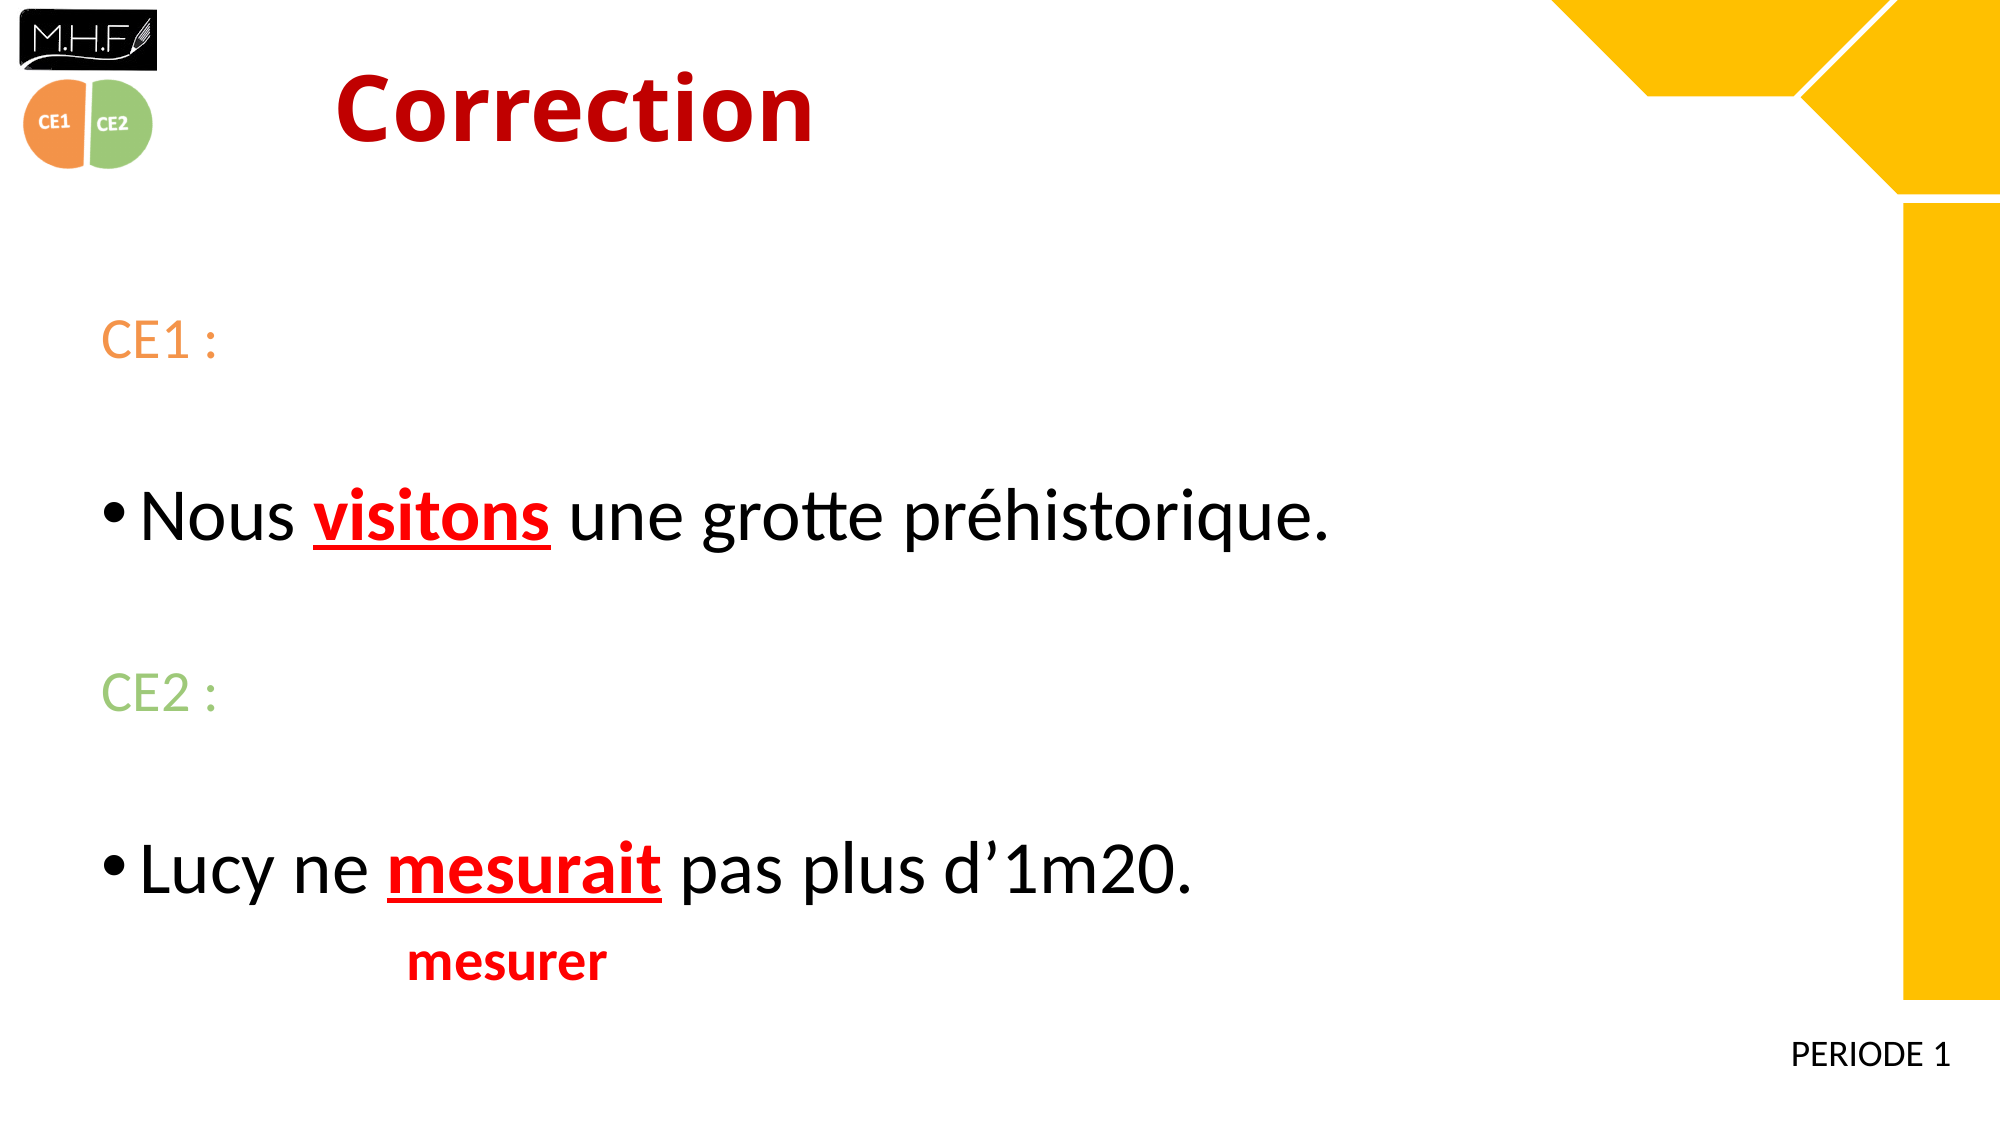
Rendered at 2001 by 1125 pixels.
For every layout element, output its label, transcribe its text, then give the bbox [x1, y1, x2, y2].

list CE1 : Nous visitons une grotte préhistorique. CE2 : Lucy ne mesurait pas plus d’1m20. mesurer [86, 300, 1801, 1015]
text_box PERIODE 1 [1362, 1021, 1967, 1125]
text_box [1549, 0, 1892, 98]
text_box [1031, 299, 1853, 1014]
title Correction [318, 3, 1865, 221]
picture [1, 7, 177, 207]
text_box [1902, 202, 2000, 1001]
text_box [1799, 0, 2000, 196]
